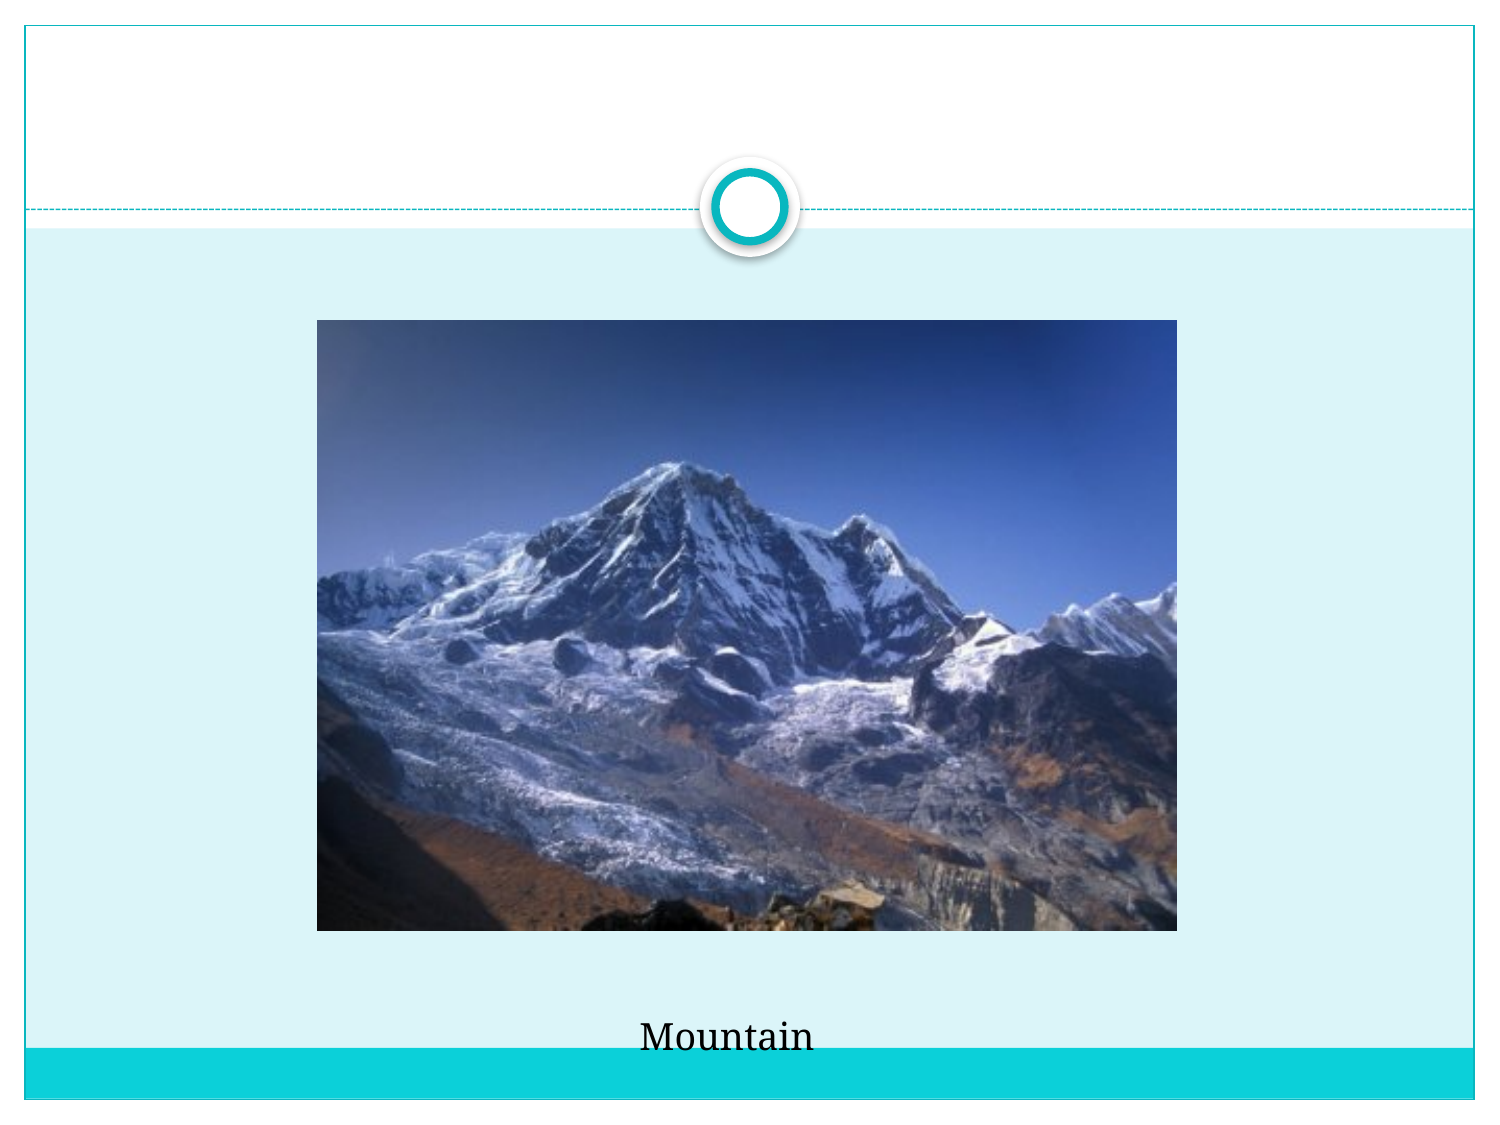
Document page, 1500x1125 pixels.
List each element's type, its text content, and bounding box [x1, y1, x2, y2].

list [317, 319, 1177, 931]
text_box Mountain [77, 1005, 1377, 1065]
